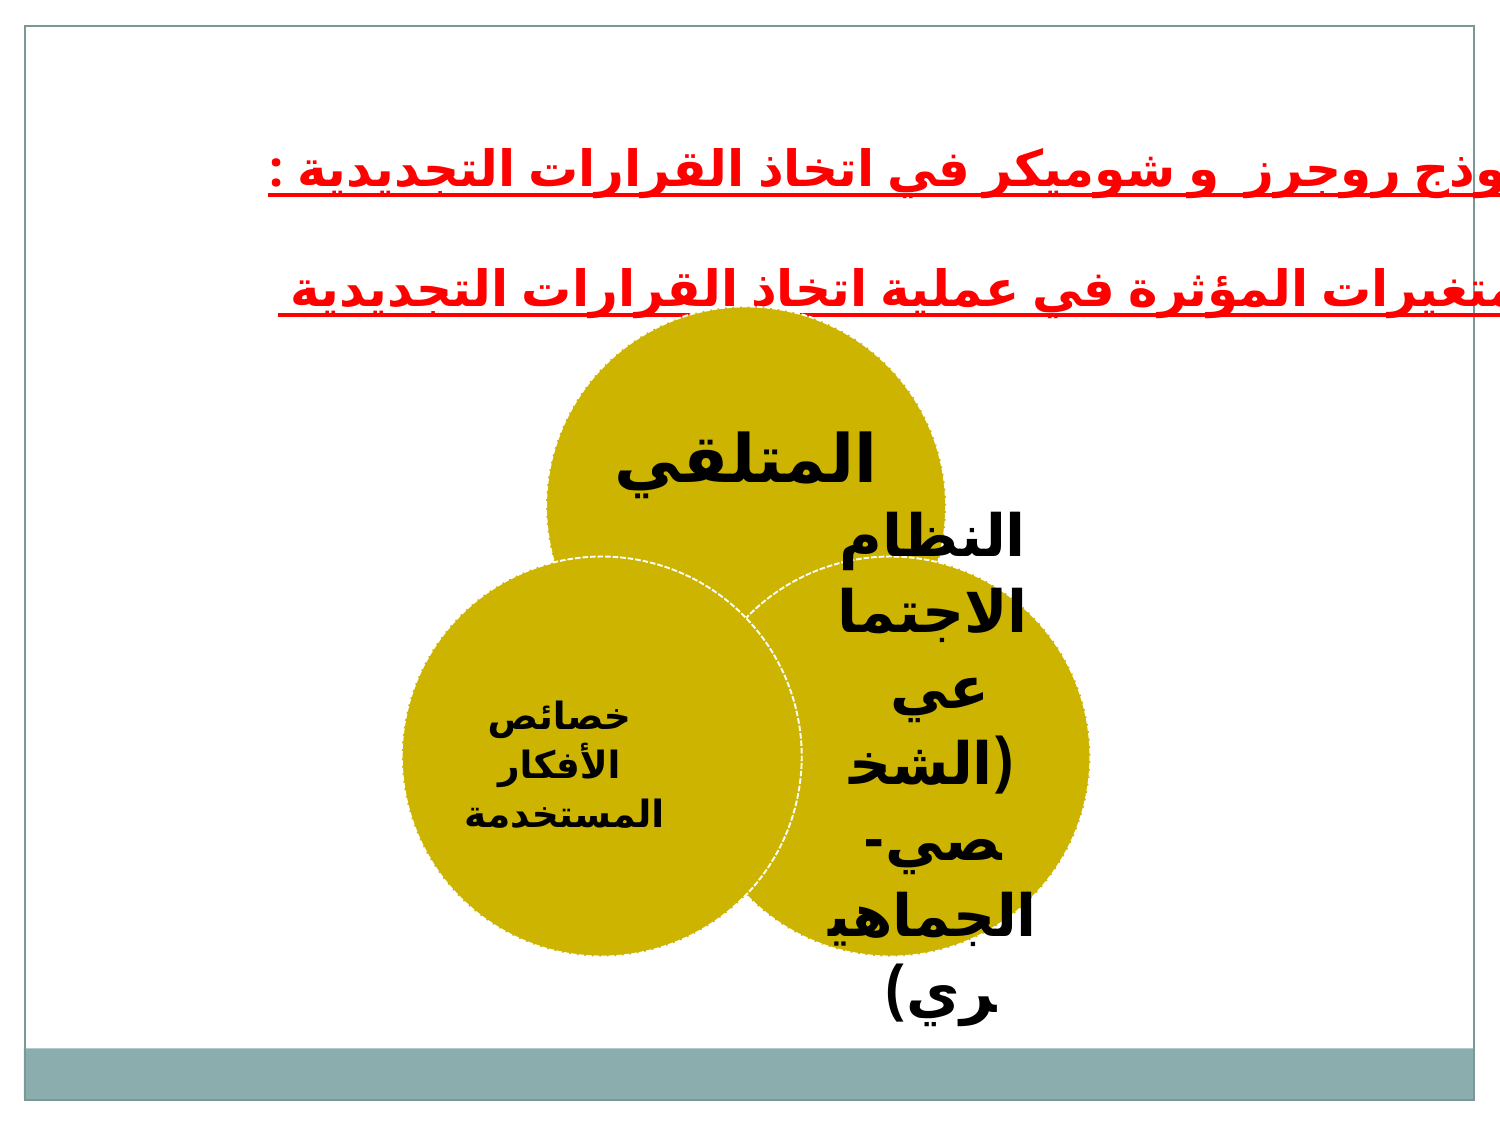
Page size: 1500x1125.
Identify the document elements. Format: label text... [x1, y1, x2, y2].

text_box نموذج روجرز و شوميكر في اتخاذ القرارات التجديدية : المتغيرات المؤثرة في عملية اتخاذ القرارات التجديدية [253, 128, 1500, 564]
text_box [245, 339, 1247, 1007]
